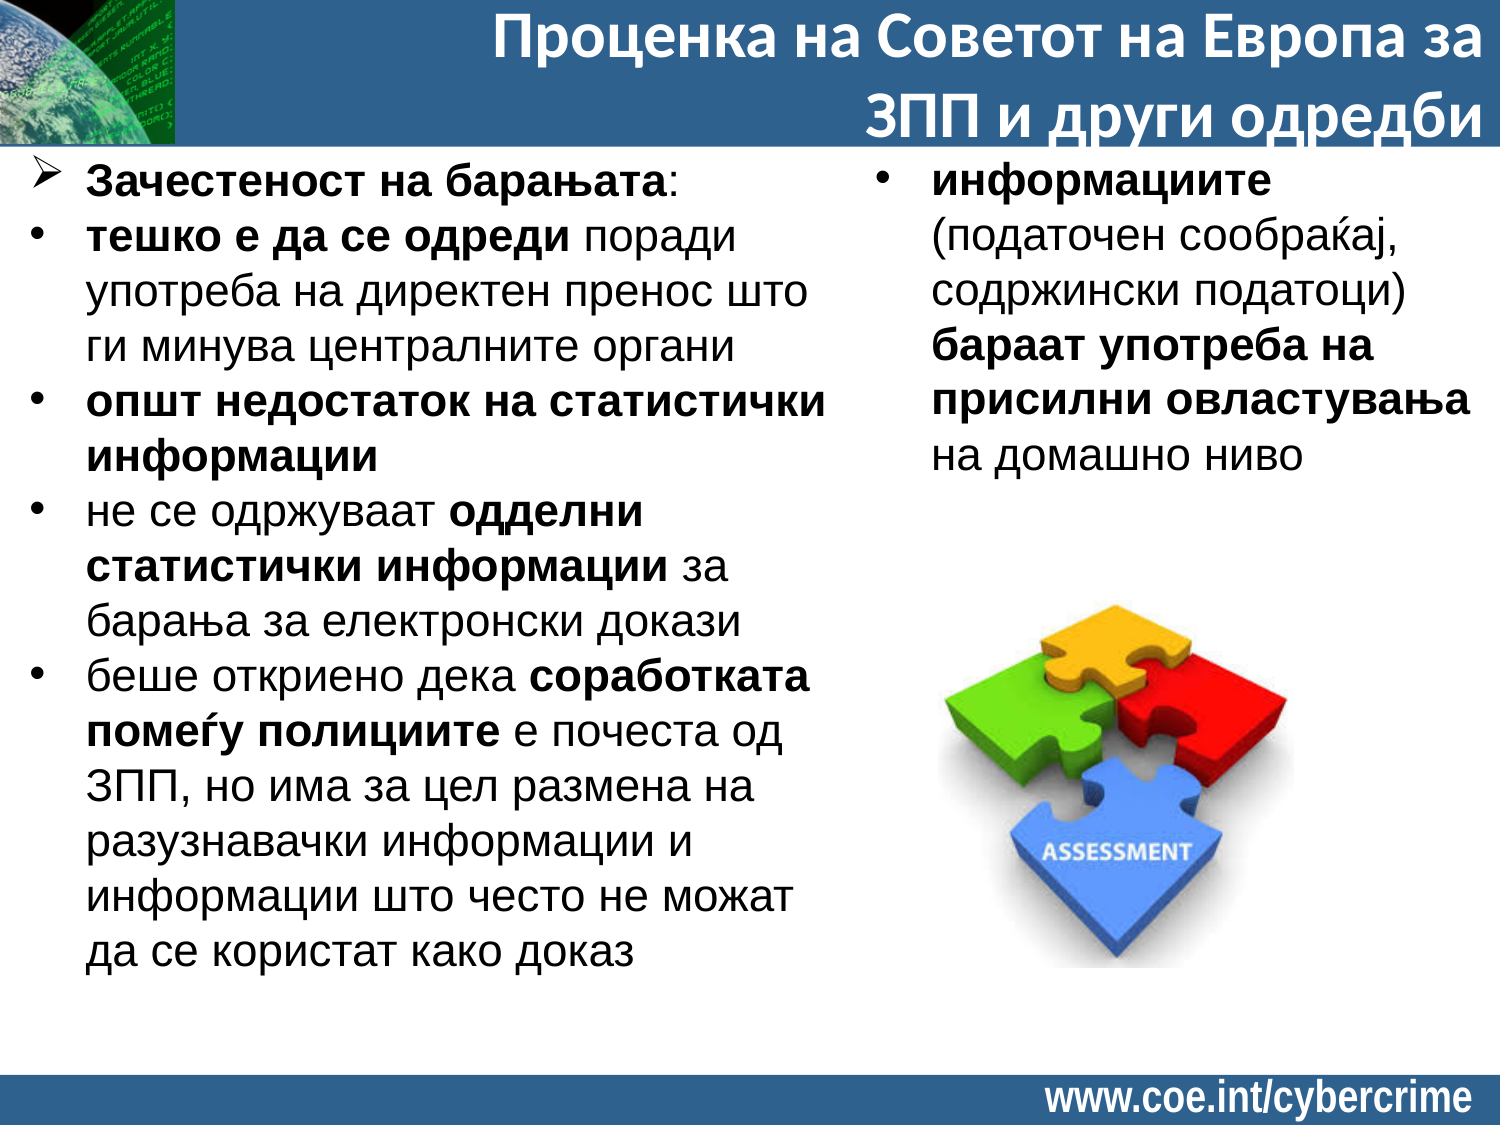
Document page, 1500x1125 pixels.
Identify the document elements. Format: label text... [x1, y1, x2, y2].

text_box Зачестеност на барањата: тешко е да се одреди поради употреба на директен пренос што ги минува централните органи општ недостаток на статистички информации не се одржуваат одделни статистички информации за барања за електронски докази беше откриено дека соработката помеѓу полициите е почеста од ЗПП, но има за цел размена на разузнавачки информации и информации што често не можат да се користат како доказ [14, 143, 861, 983]
text_box информациите (податочен сообраќај, содржински податоци) бараат употреба на присилни овластувања на домашно ниво [860, 141, 1500, 487]
picture [938, 600, 1294, 968]
picture [0, 0, 175, 144]
text_box [0, 1073, 1030, 1125]
text_box www.coe.int/cybercrime [1030, 1059, 1500, 1125]
text_box Проценка на Советот на Европа за ЗПП и други одредби [179, 0, 1500, 143]
